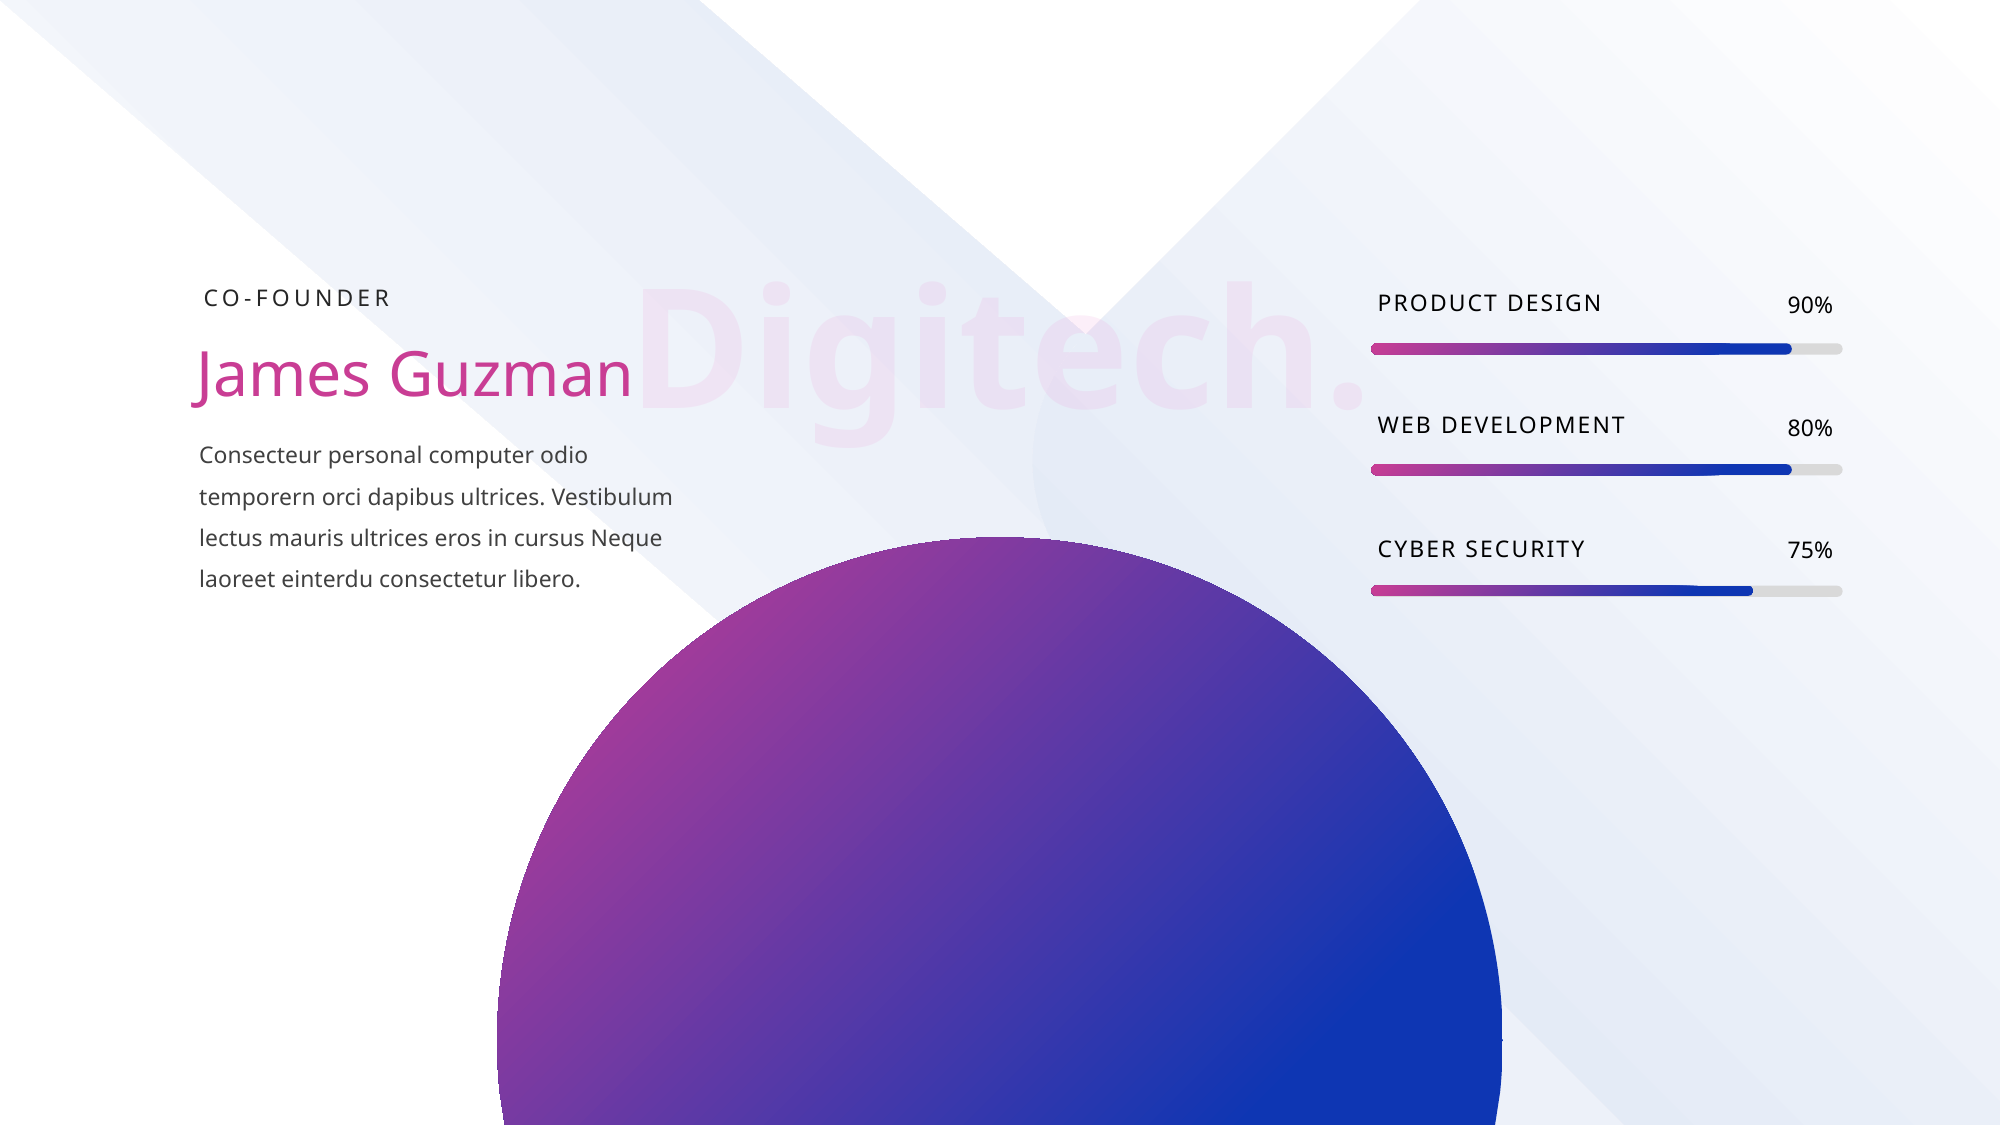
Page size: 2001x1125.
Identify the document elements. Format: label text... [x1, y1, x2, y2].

text_box CO-FOUNDER [189, 262, 555, 319]
picture [555, 0, 1444, 1125]
text_box Consecteur personal computer odio temporern orci dapibus ultrices. Vestibulum lectus mauris ultrices eros in cursus Neque laoreet einterdu consectetur libero. [184, 420, 555, 600]
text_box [1444, 269, 1848, 597]
text_box [1444, 802, 1504, 1125]
text_box [496, 803, 555, 1125]
text_box James Guzman [181, 326, 555, 416]
